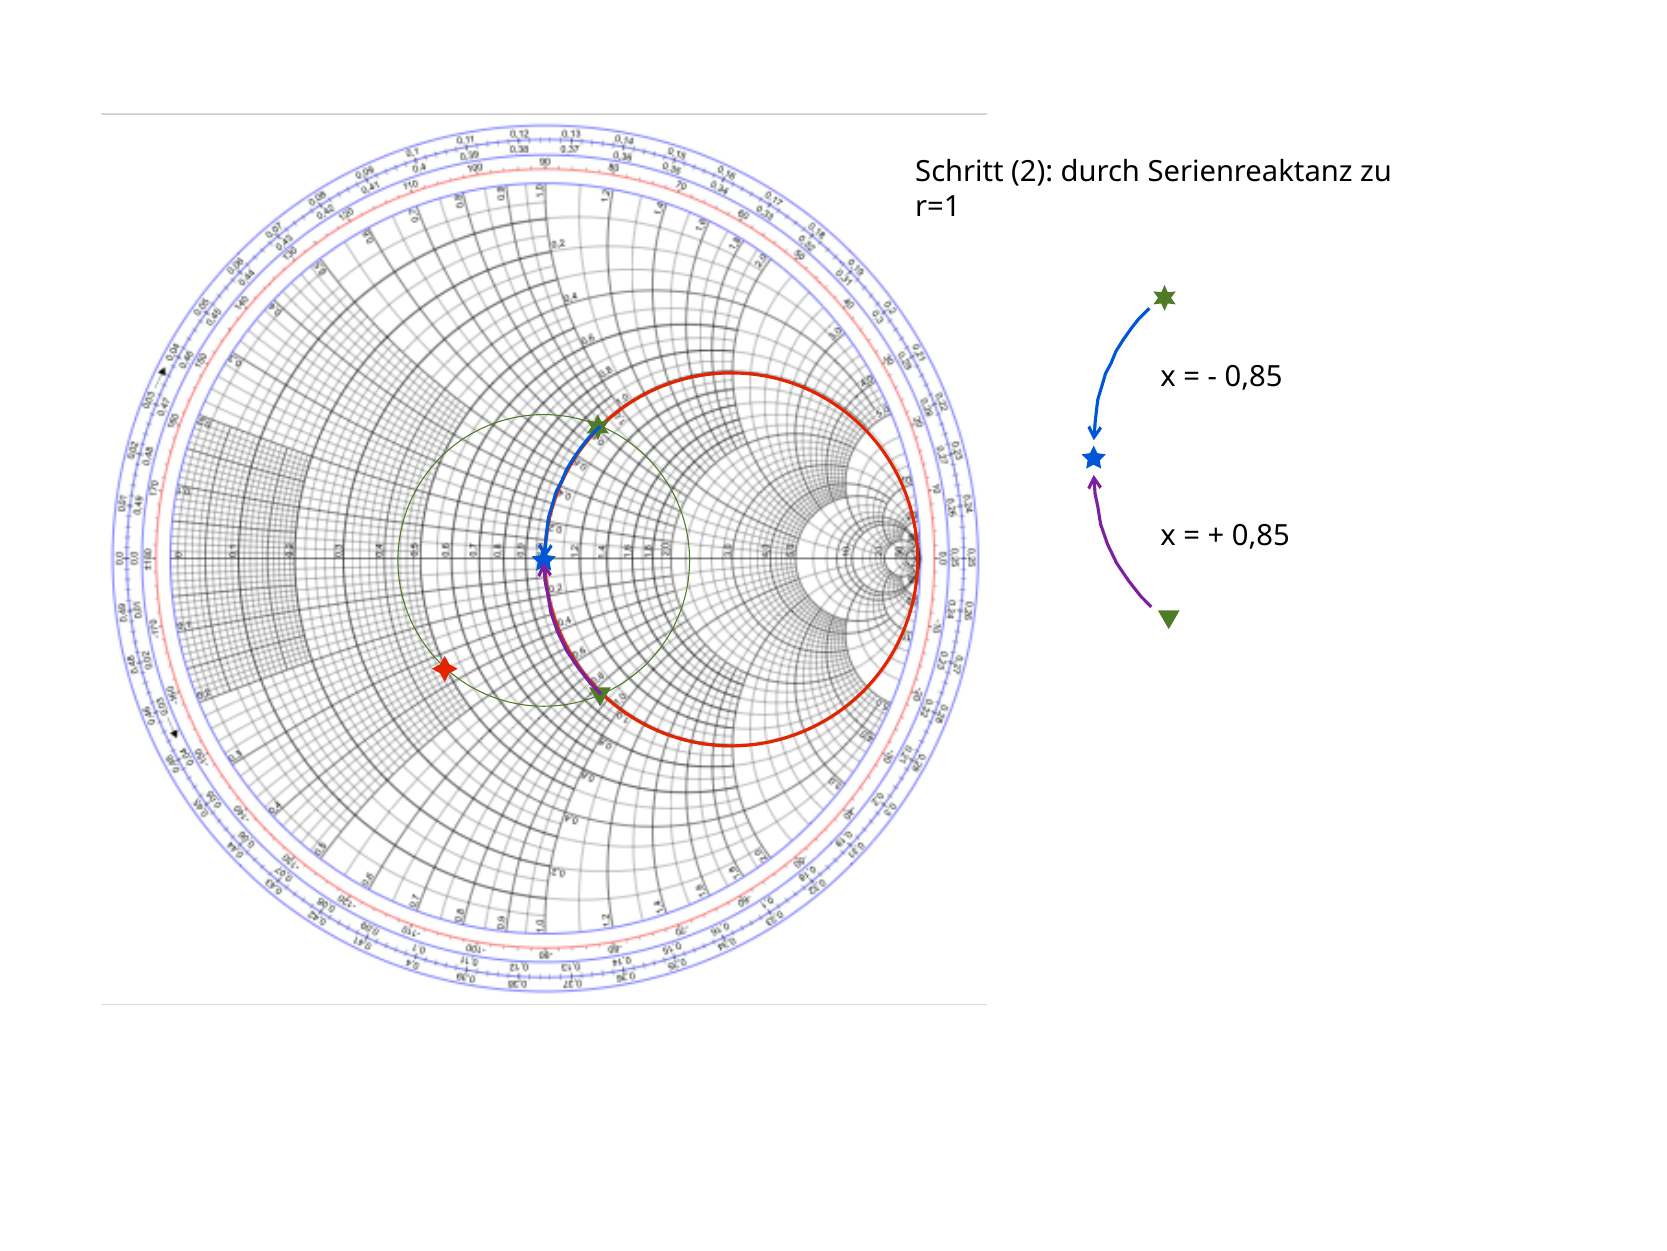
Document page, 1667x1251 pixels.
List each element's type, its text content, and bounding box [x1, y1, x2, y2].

picture [99, 109, 989, 1016]
text_box [1155, 287, 1174, 309]
text_box [1087, 308, 1150, 441]
text_box [1159, 611, 1178, 628]
text_box [1083, 447, 1104, 467]
text_box x = - 0,85 [1154, 351, 1417, 399]
text_box [1087, 474, 1152, 607]
text_box Schritt (2): durch Serienreaktanz zu r=1 [998, 146, 1434, 229]
text_box x = + 0,85 [1154, 509, 1417, 558]
